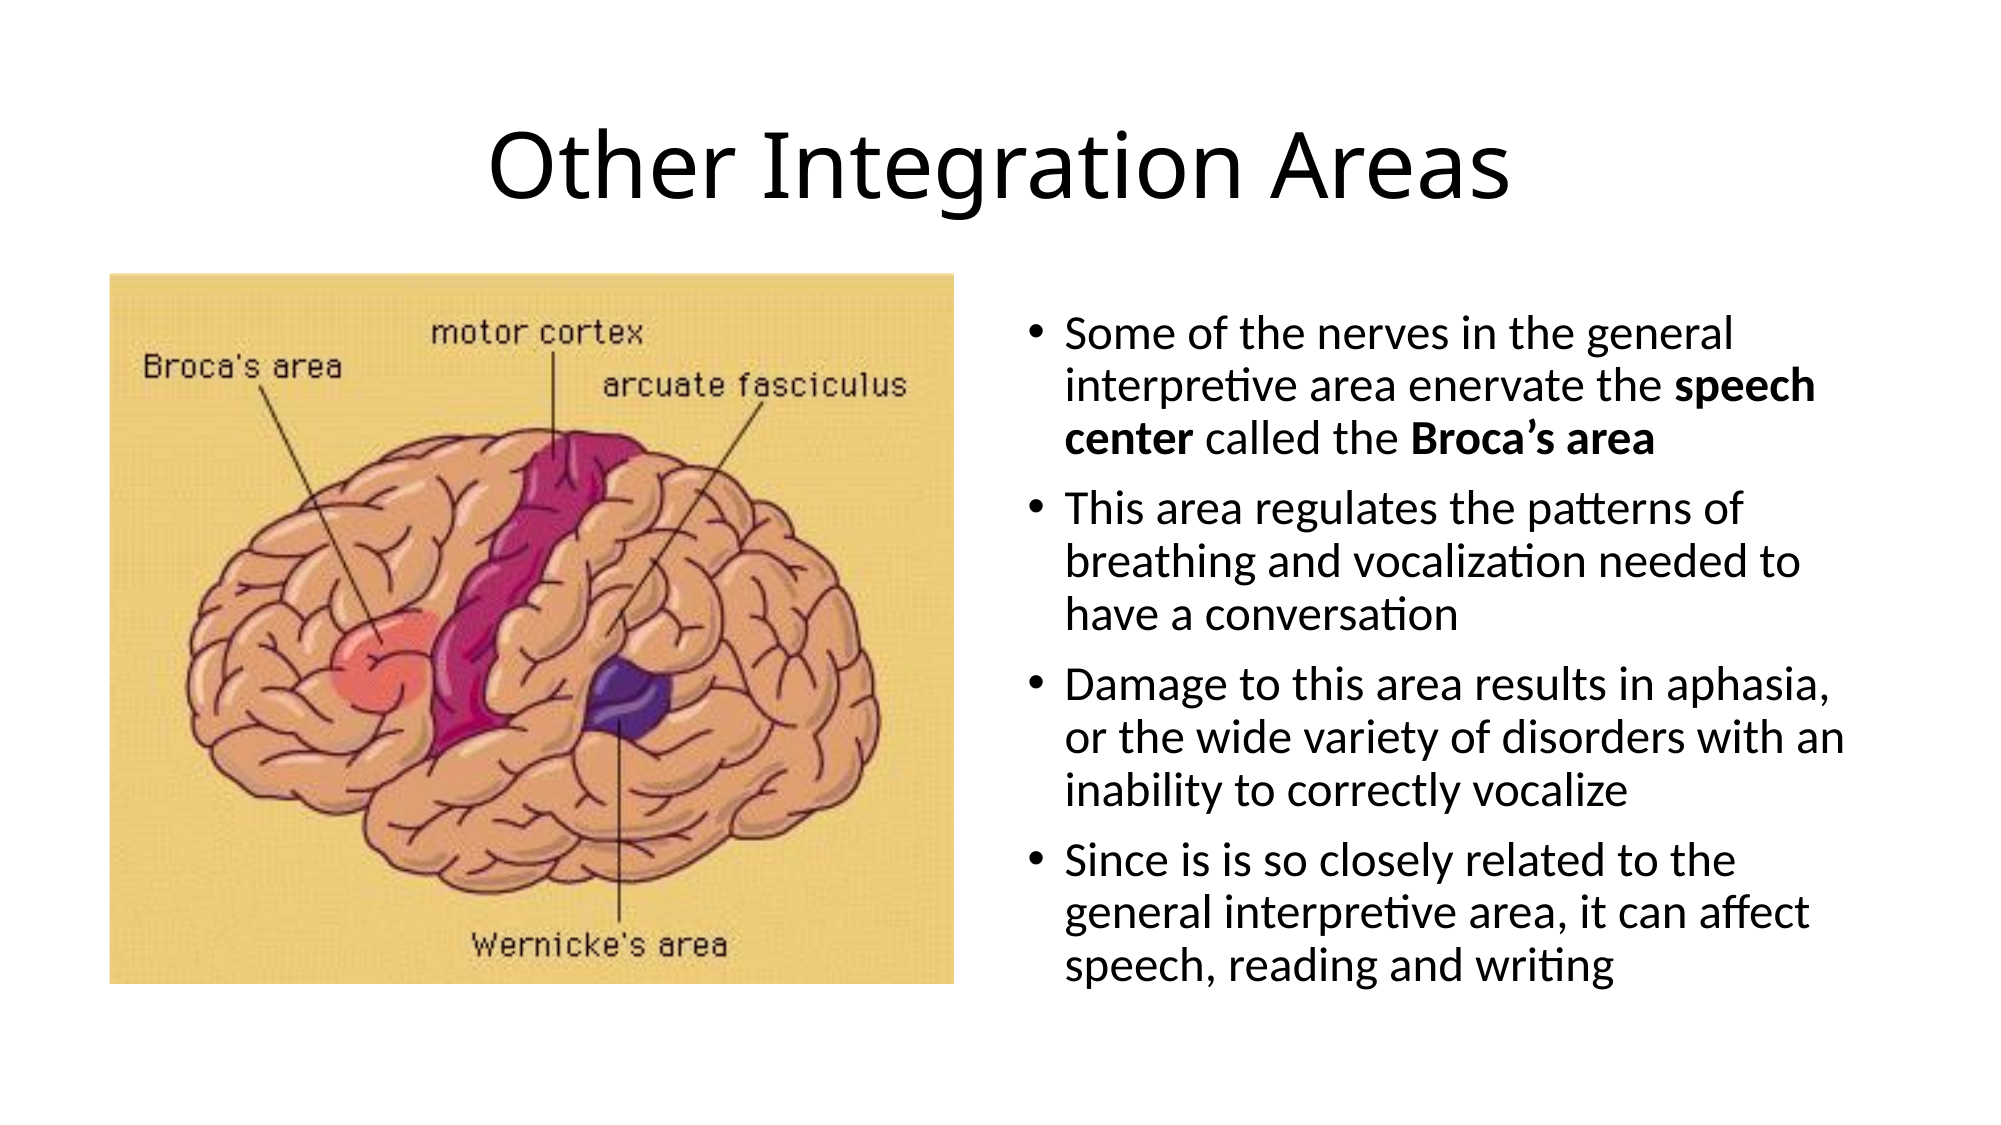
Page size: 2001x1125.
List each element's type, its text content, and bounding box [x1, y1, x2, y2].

title Other Integration Areas [137, 59, 1863, 278]
list Some of the nerves in the general interpretive area enervate the speech center called the Broca’s area This area regulates the patterns of breathing and vocalization needed to have a conversation Damage to this area results in aphasia, or the wide variety of disorders with an inability to correctly vocalize Since is is so closely related to the general interpretive area, it can affect speech, reading and writing [1012, 299, 1863, 1014]
picture [109, 273, 954, 984]
